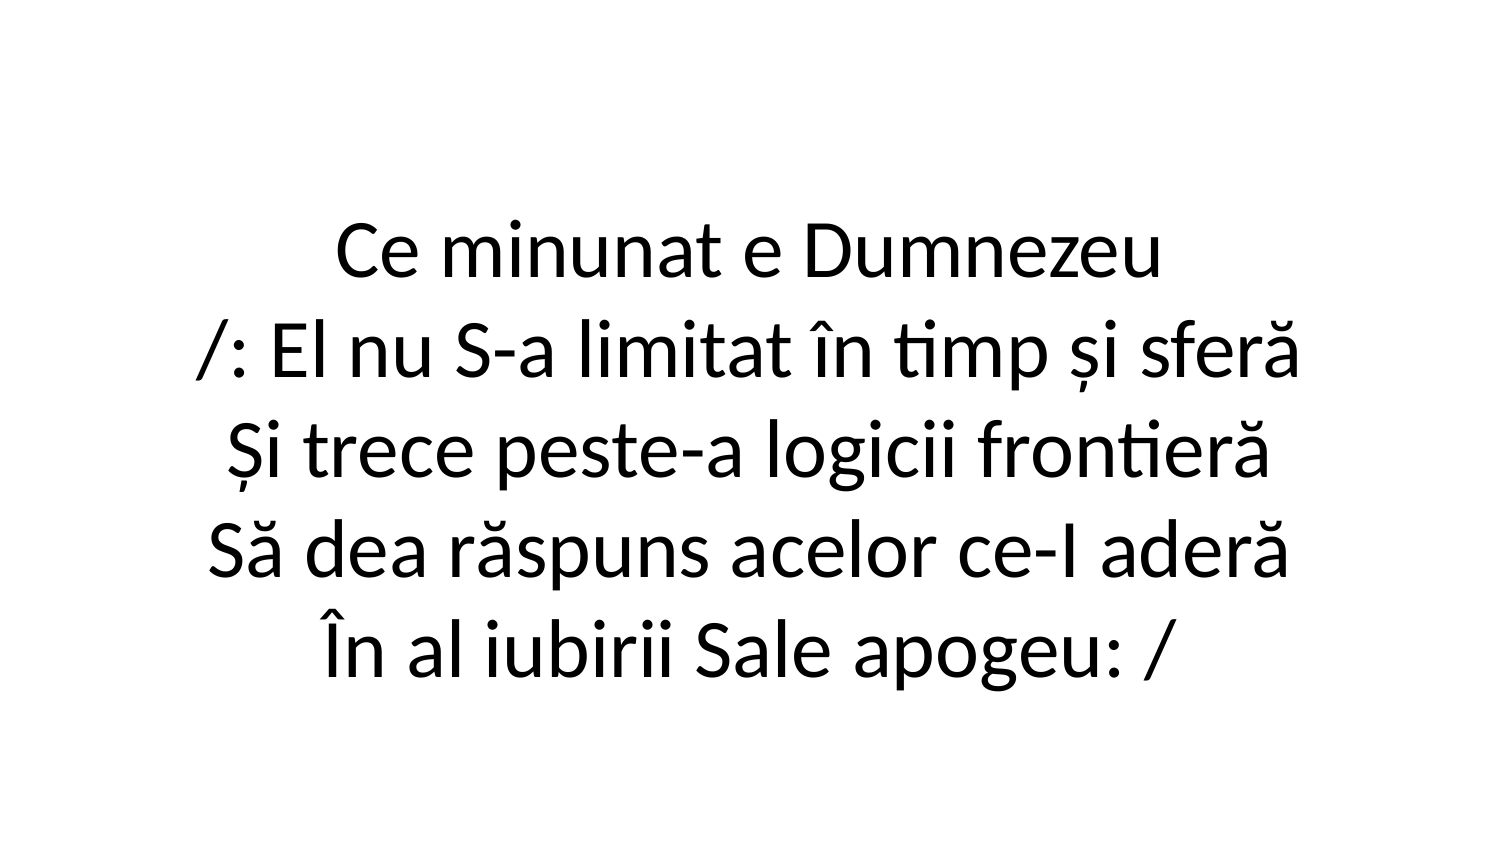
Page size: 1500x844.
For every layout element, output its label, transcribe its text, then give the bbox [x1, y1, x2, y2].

text_box Ce minunat e Dumnezeu /: El nu S-a limitat în timp și sferă Și trece peste-a logicii frontieră Să dea răspuns acelor ce-I aderă În al iubirii Sale apogeu: / [181, 142, 1319, 702]
